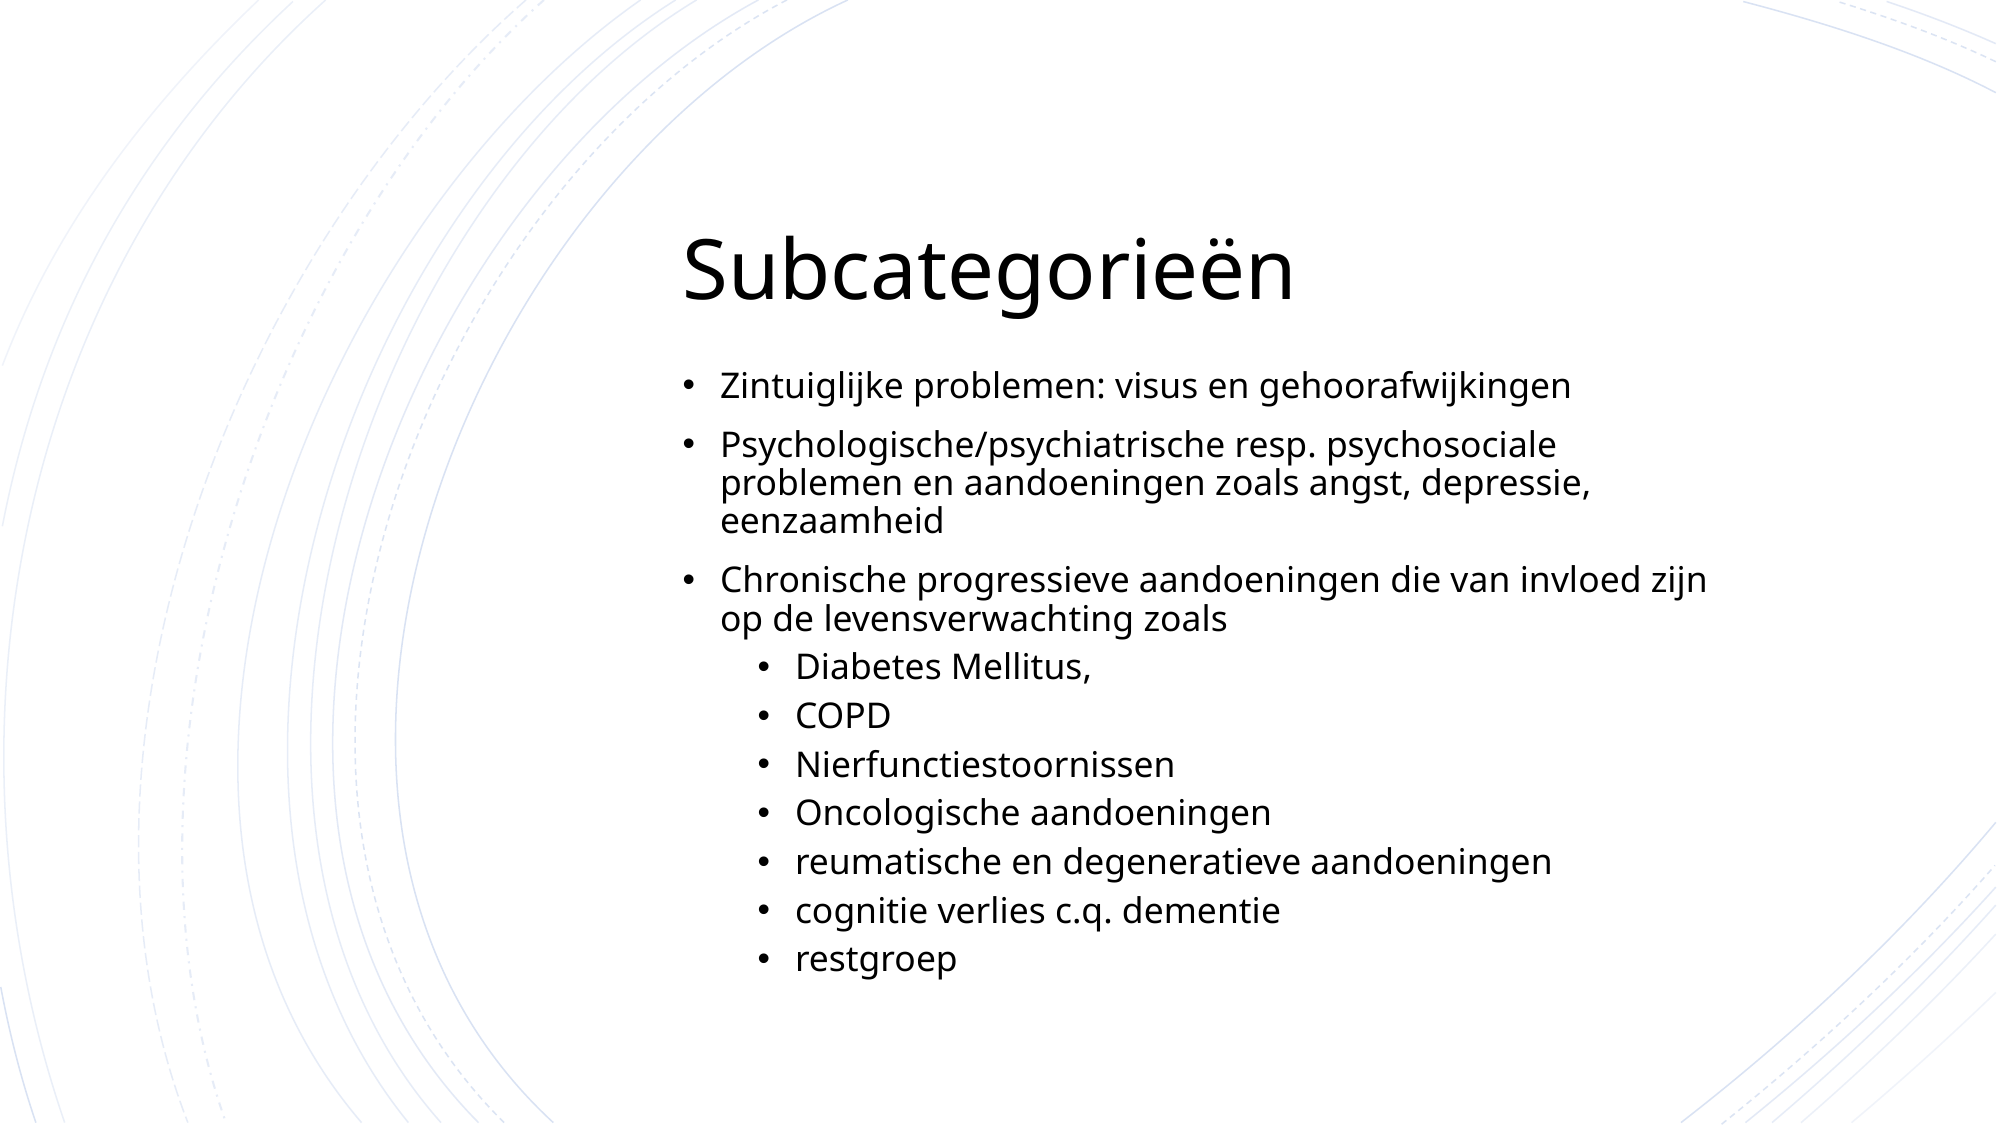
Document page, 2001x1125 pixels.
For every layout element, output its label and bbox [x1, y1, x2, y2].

text_box [0, 0, 1996, 1125]
